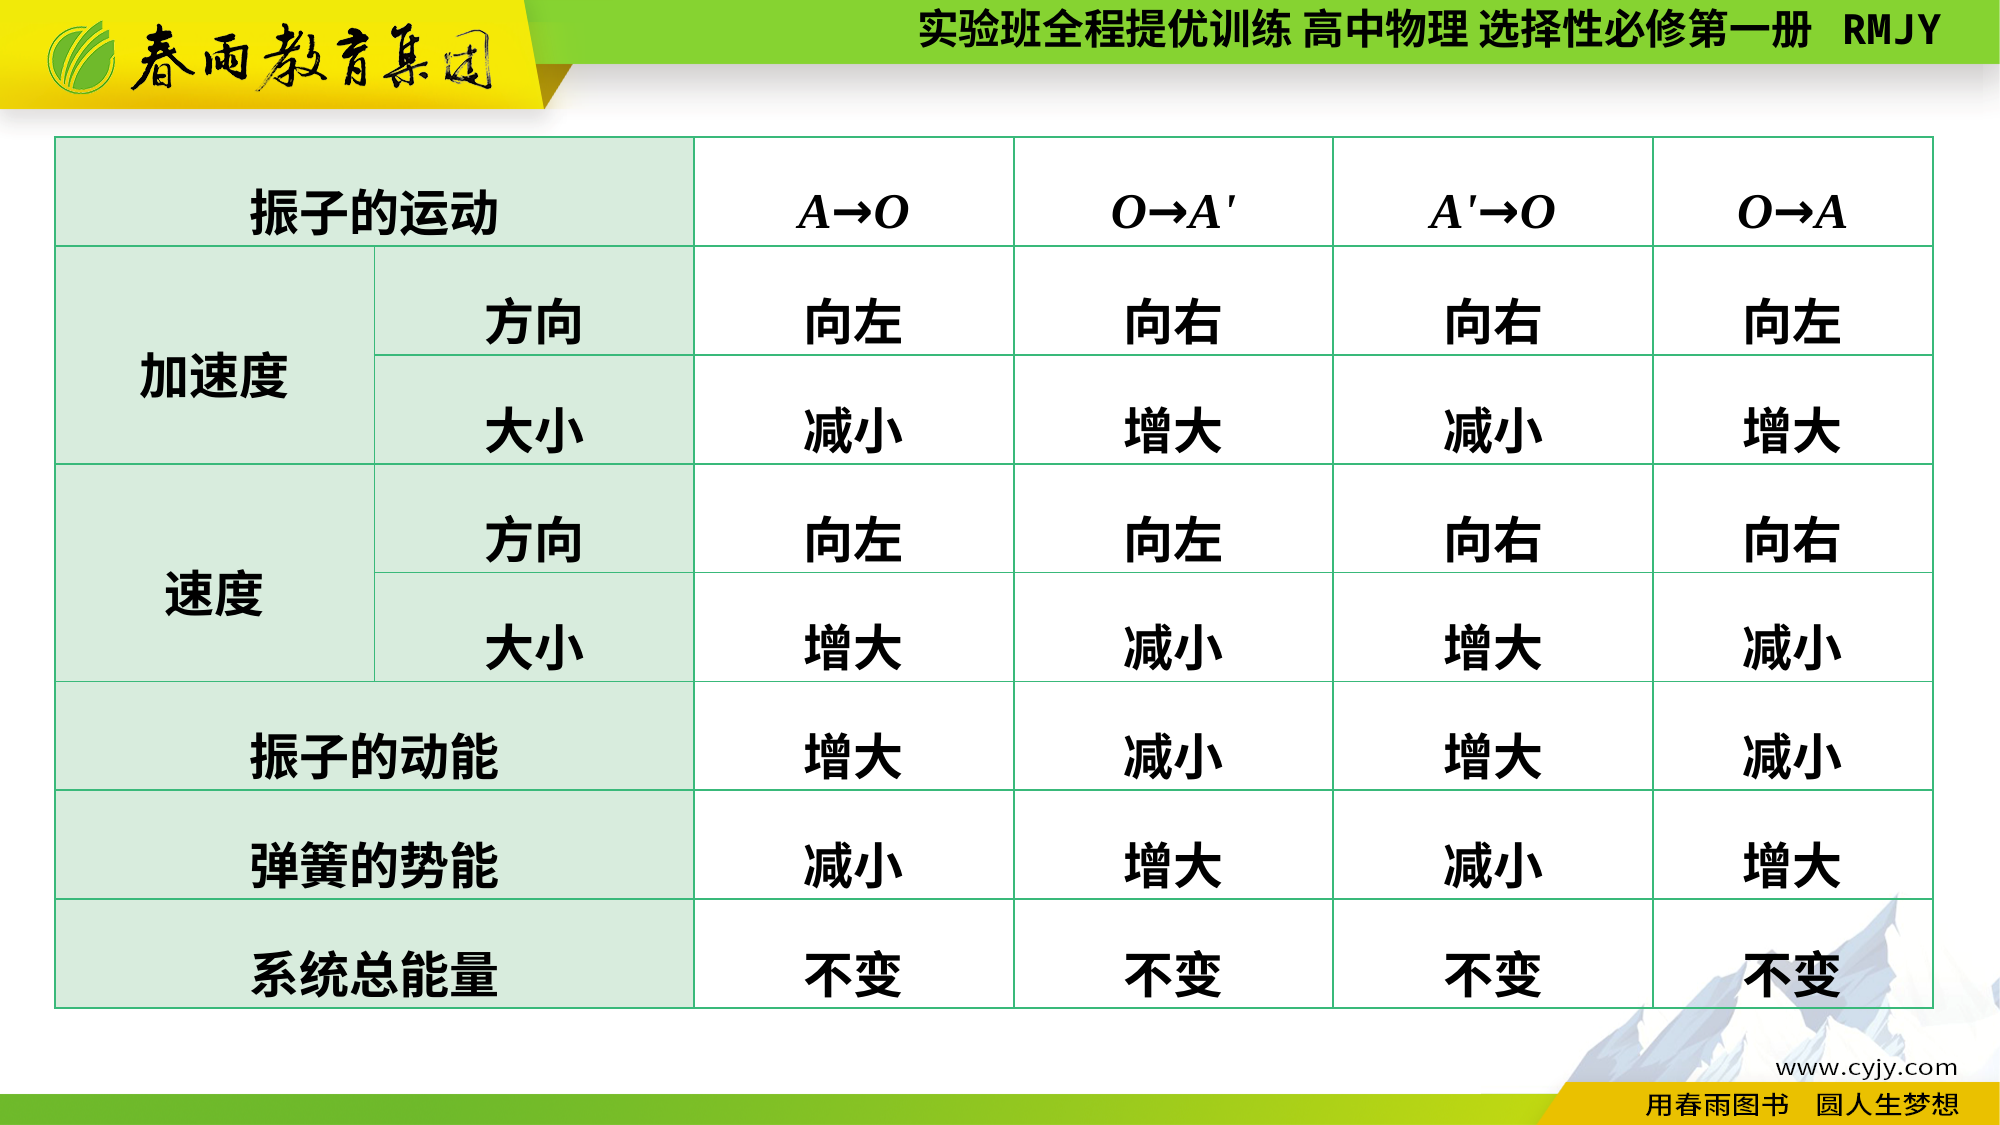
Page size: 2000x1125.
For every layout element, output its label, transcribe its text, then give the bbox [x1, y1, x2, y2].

table_cell 向左 [695, 465, 1013, 572]
table_cell 增大 [1015, 791, 1332, 898]
table_cell 振子的动能 [56, 682, 693, 789]
table_cell 减小 [1654, 573, 1932, 681]
table_header 振子的运动 [56, 138, 693, 245]
table_cell 增大 [1334, 573, 1652, 681]
table_cell 向左 [1015, 465, 1332, 572]
table_cell 速度 [56, 465, 374, 681]
table_cell 增大 [695, 573, 1013, 681]
table_cell 向右 [1334, 465, 1652, 572]
table_header O→A' [1015, 138, 1332, 245]
table_cell 方向 [375, 247, 693, 354]
table_header O→A [1654, 138, 1932, 245]
table_cell 方向 [375, 465, 693, 572]
table_cell 减小 [1334, 791, 1652, 898]
table_cell 减小 [695, 791, 1013, 898]
table_cell 弹簧的势能 [56, 791, 693, 898]
table_header A→O [695, 138, 1013, 245]
table_cell 向左 [695, 247, 1013, 354]
table_cell 大小 [375, 573, 693, 681]
table_cell 向左 [1654, 247, 1932, 354]
table_cell 加速度 [56, 247, 374, 463]
table_cell 大小 [375, 356, 693, 463]
table_cell 系统总能量 [56, 900, 693, 1007]
table_cell 增大 [1654, 356, 1932, 463]
table_cell 增大 [1334, 682, 1652, 789]
table_cell 不变 [1015, 900, 1332, 1007]
table_cell 不变 [1334, 900, 1652, 1007]
table_header A'→O [1334, 138, 1652, 245]
picture [0, 0, 2000, 1125]
table_cell 减小 [695, 356, 1013, 463]
table_cell 减小 [1334, 356, 1652, 463]
table_cell 向右 [1654, 465, 1932, 572]
table_cell 增大 [1654, 791, 1932, 898]
table_cell 向右 [1015, 247, 1332, 354]
table_cell 增大 [695, 682, 1013, 789]
table_cell 减小 [1015, 682, 1332, 789]
table_cell 不变 [695, 900, 1013, 1007]
table_cell 减小 [1015, 573, 1332, 681]
table_cell 减小 [1654, 682, 1932, 789]
table_cell 增大 [1015, 356, 1332, 463]
table_cell 不变 [1654, 900, 1932, 1007]
table_cell 向右 [1334, 247, 1652, 354]
